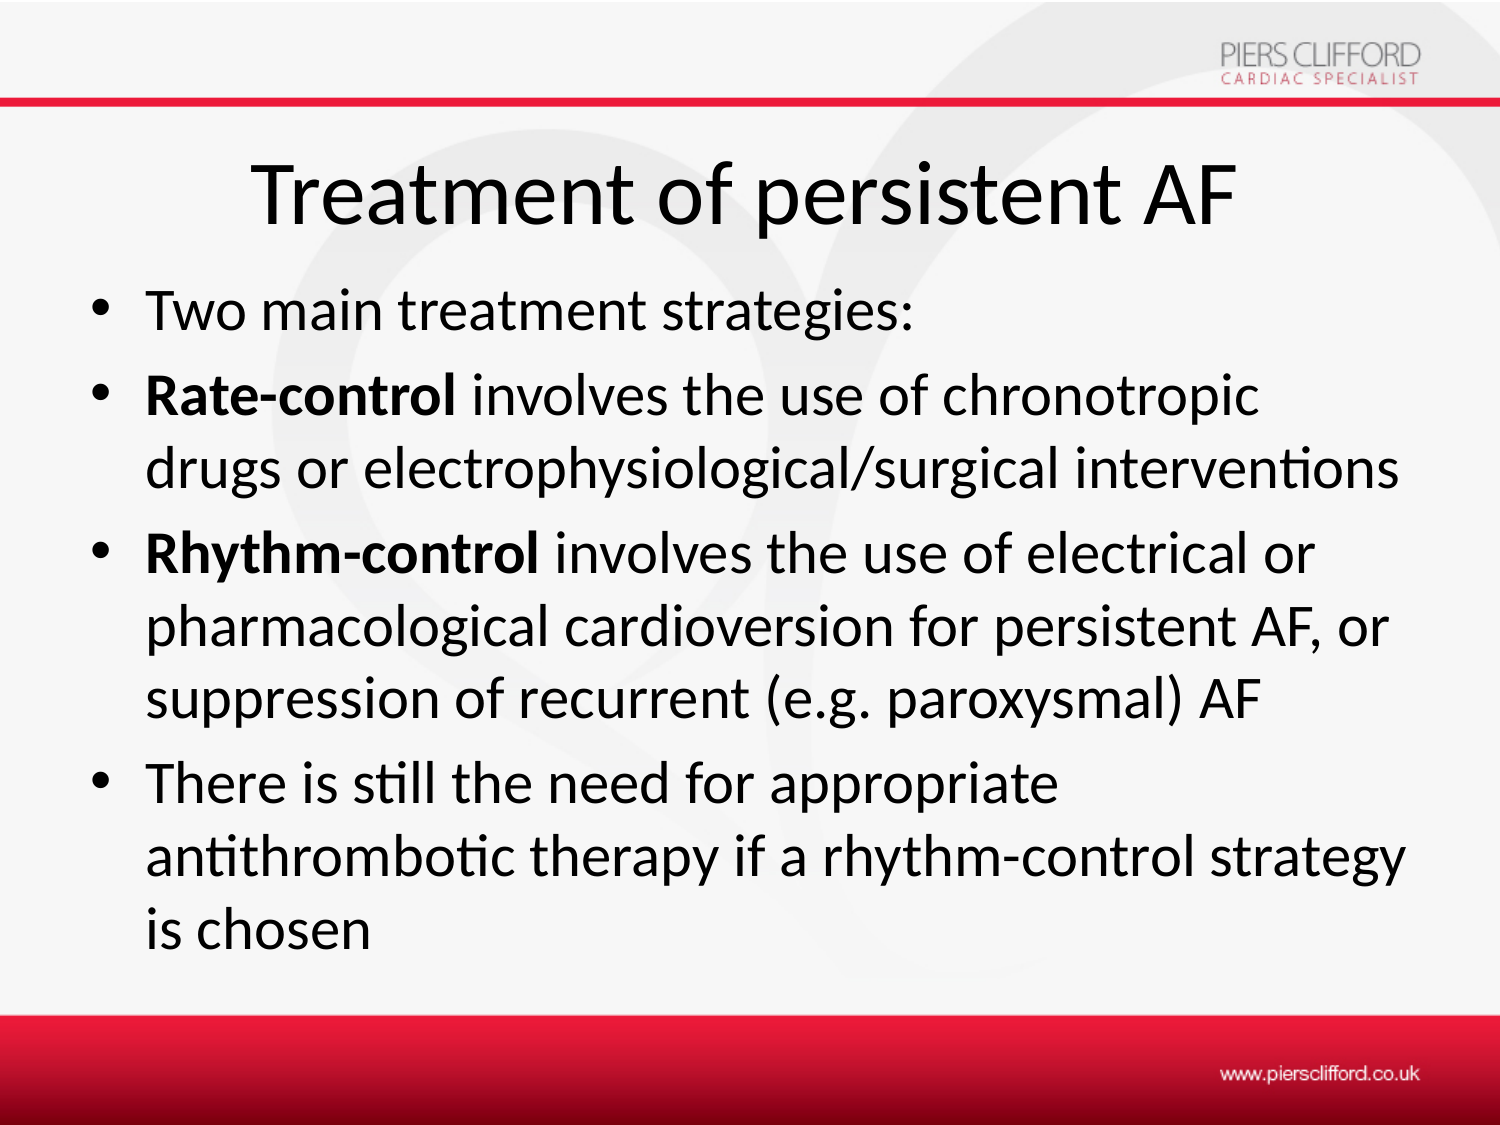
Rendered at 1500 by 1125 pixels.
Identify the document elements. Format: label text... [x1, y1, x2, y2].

title Treatment of persistent AF [70, 93, 1421, 282]
picture [0, 2, 1500, 1125]
list Two main treatment strategies: Rate-control involves the use of chronotropic drugs or electrophysiological/surgical interventions Rhythm-control involves the use of electrical or pharmacological cardioversion for persistent AF, or suppression of recurrent (e.g. paroxysmal) AF There is still the need for appropriate antithrombotic therapy if a rhythm-control strategy is chosen [74, 262, 1426, 1006]
